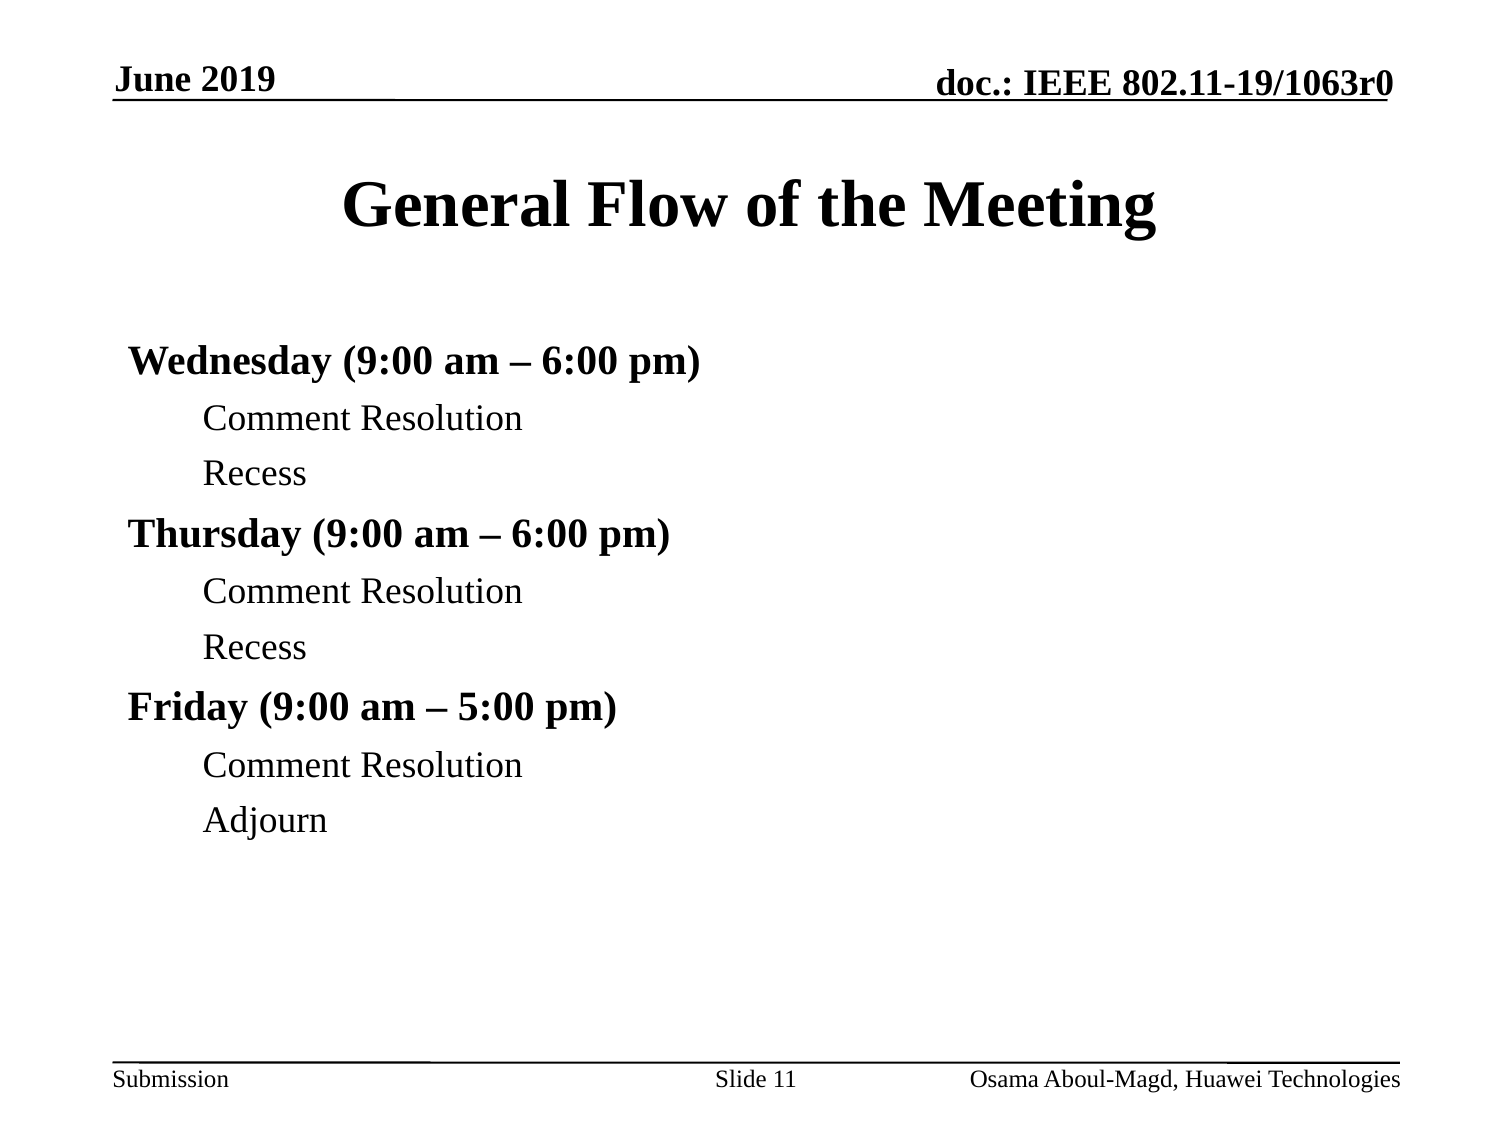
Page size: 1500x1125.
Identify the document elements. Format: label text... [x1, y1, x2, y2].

title General Flow of the Meeting [112, 112, 1388, 288]
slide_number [114, 54, 423, 100]
footer Osama Aboul-Magd, Huawei Technologies [878, 1061, 1402, 1093]
list Wednesday (9:00 am – 6:00 pm) Comment Resolution Recess Thursday (9:00 am – 6:00 pm) Comment Resolution Recess Friday (9:00 am – 5:00 pm) Comment Resolution Adjourn [112, 324, 1388, 1000]
slide_number Slide 11 [712, 1061, 800, 1123]
